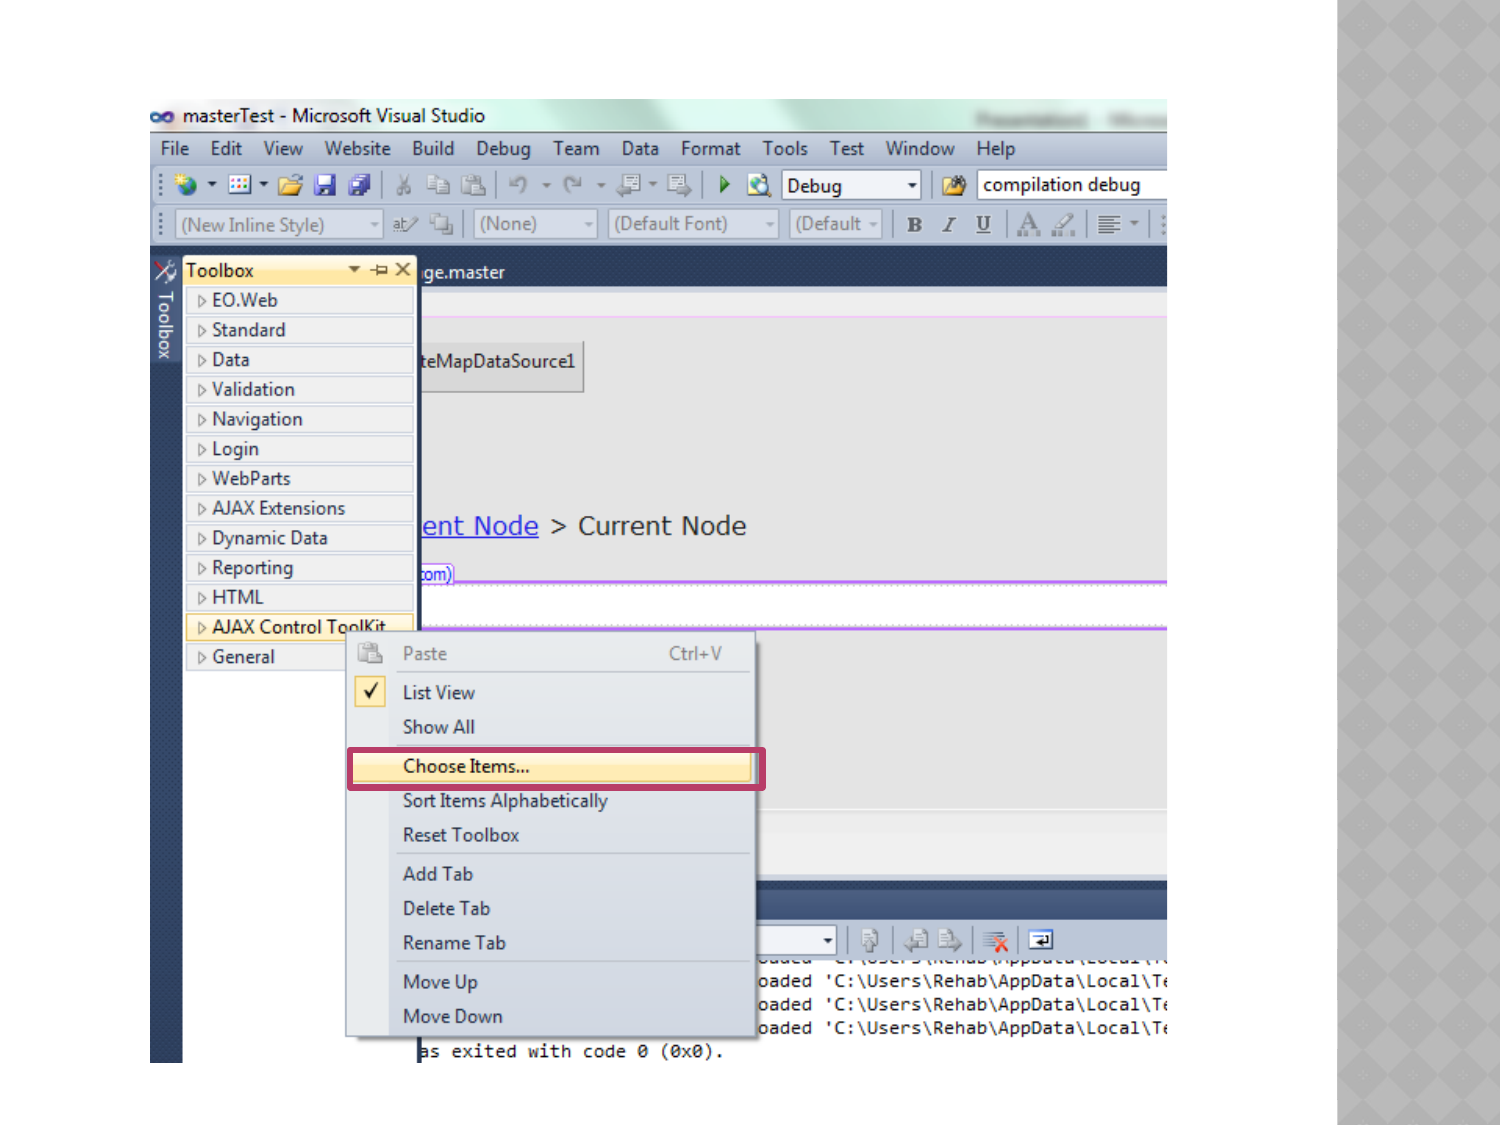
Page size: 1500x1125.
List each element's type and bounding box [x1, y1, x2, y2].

picture [149, 99, 1168, 1063]
